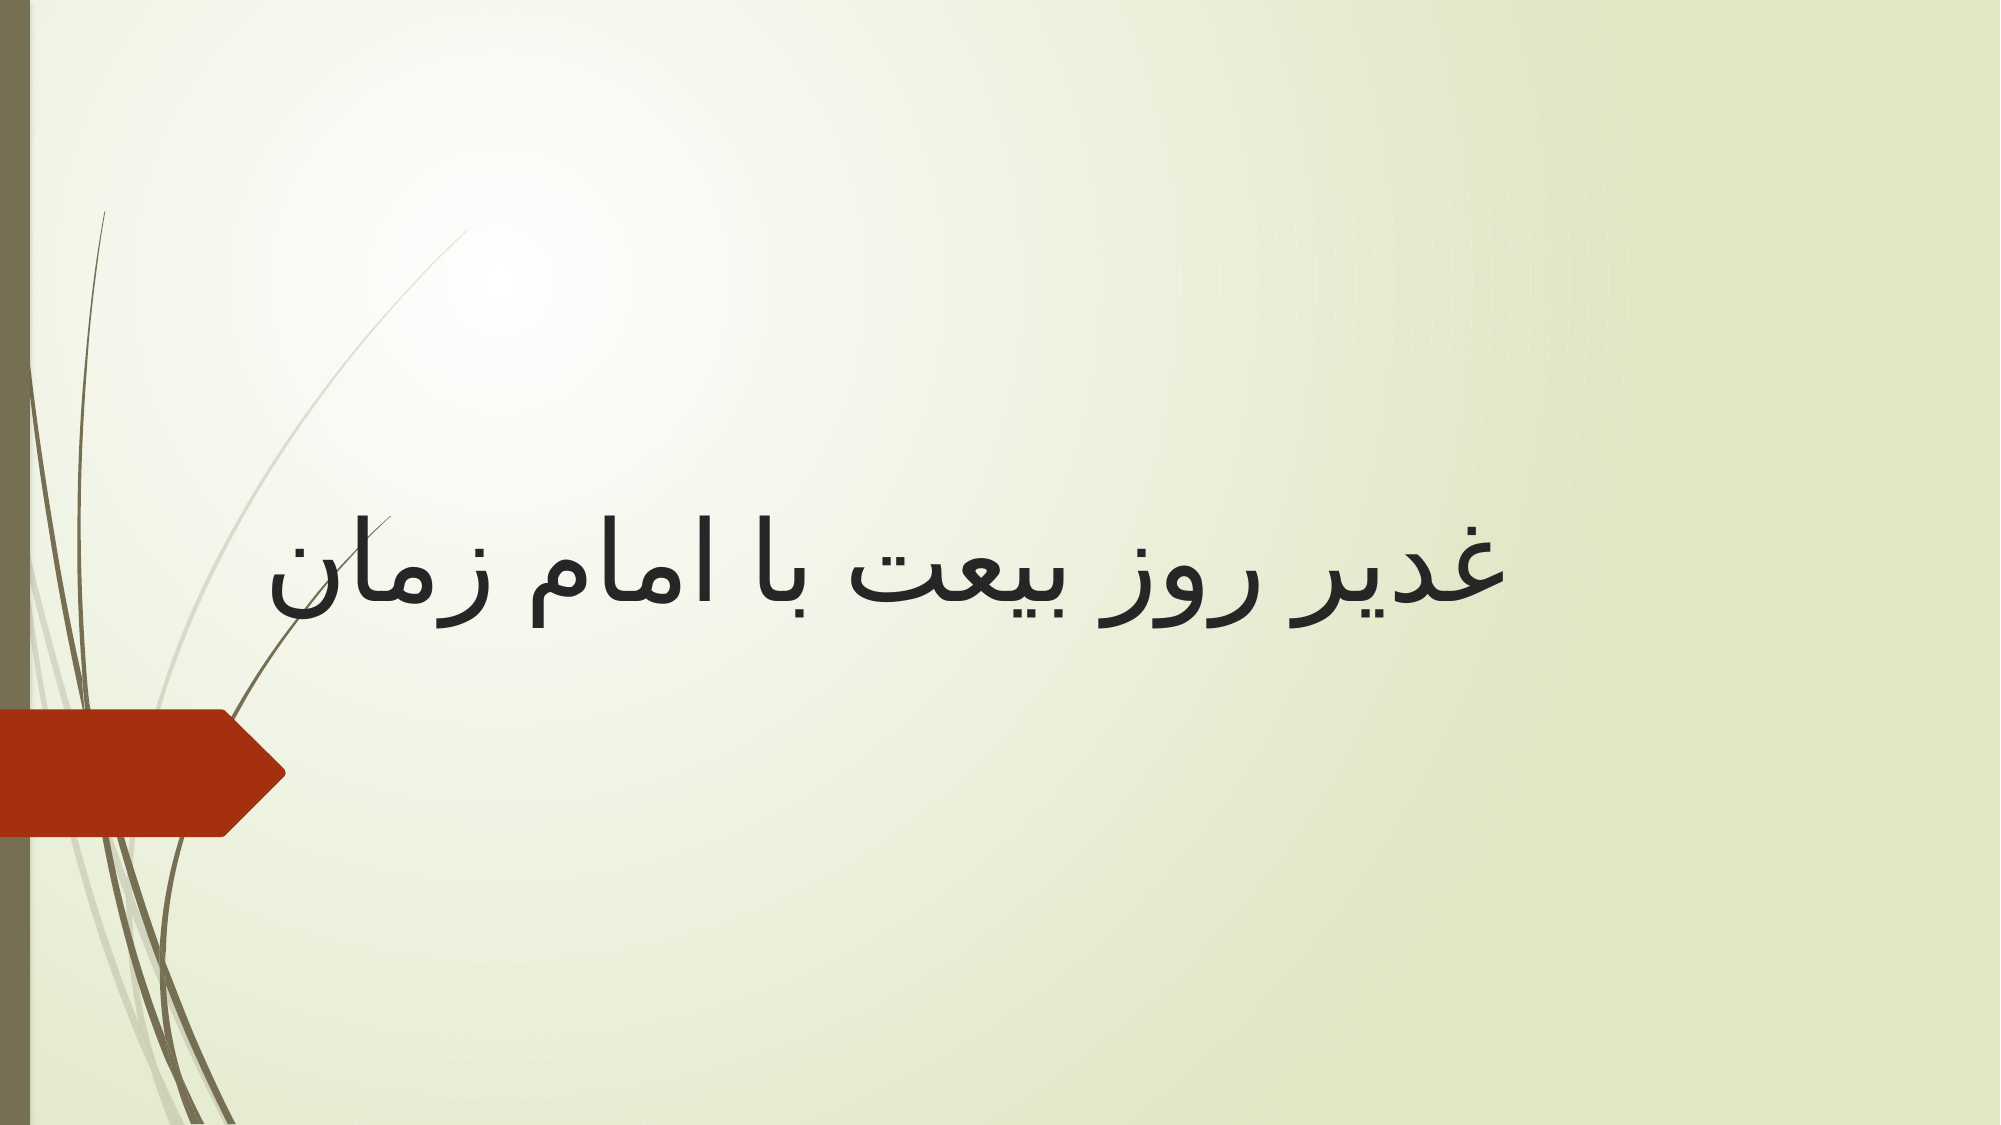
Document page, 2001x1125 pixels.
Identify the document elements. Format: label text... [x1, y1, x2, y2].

title غدیر روز بیعت با امام زمان [249, 184, 1750, 632]
